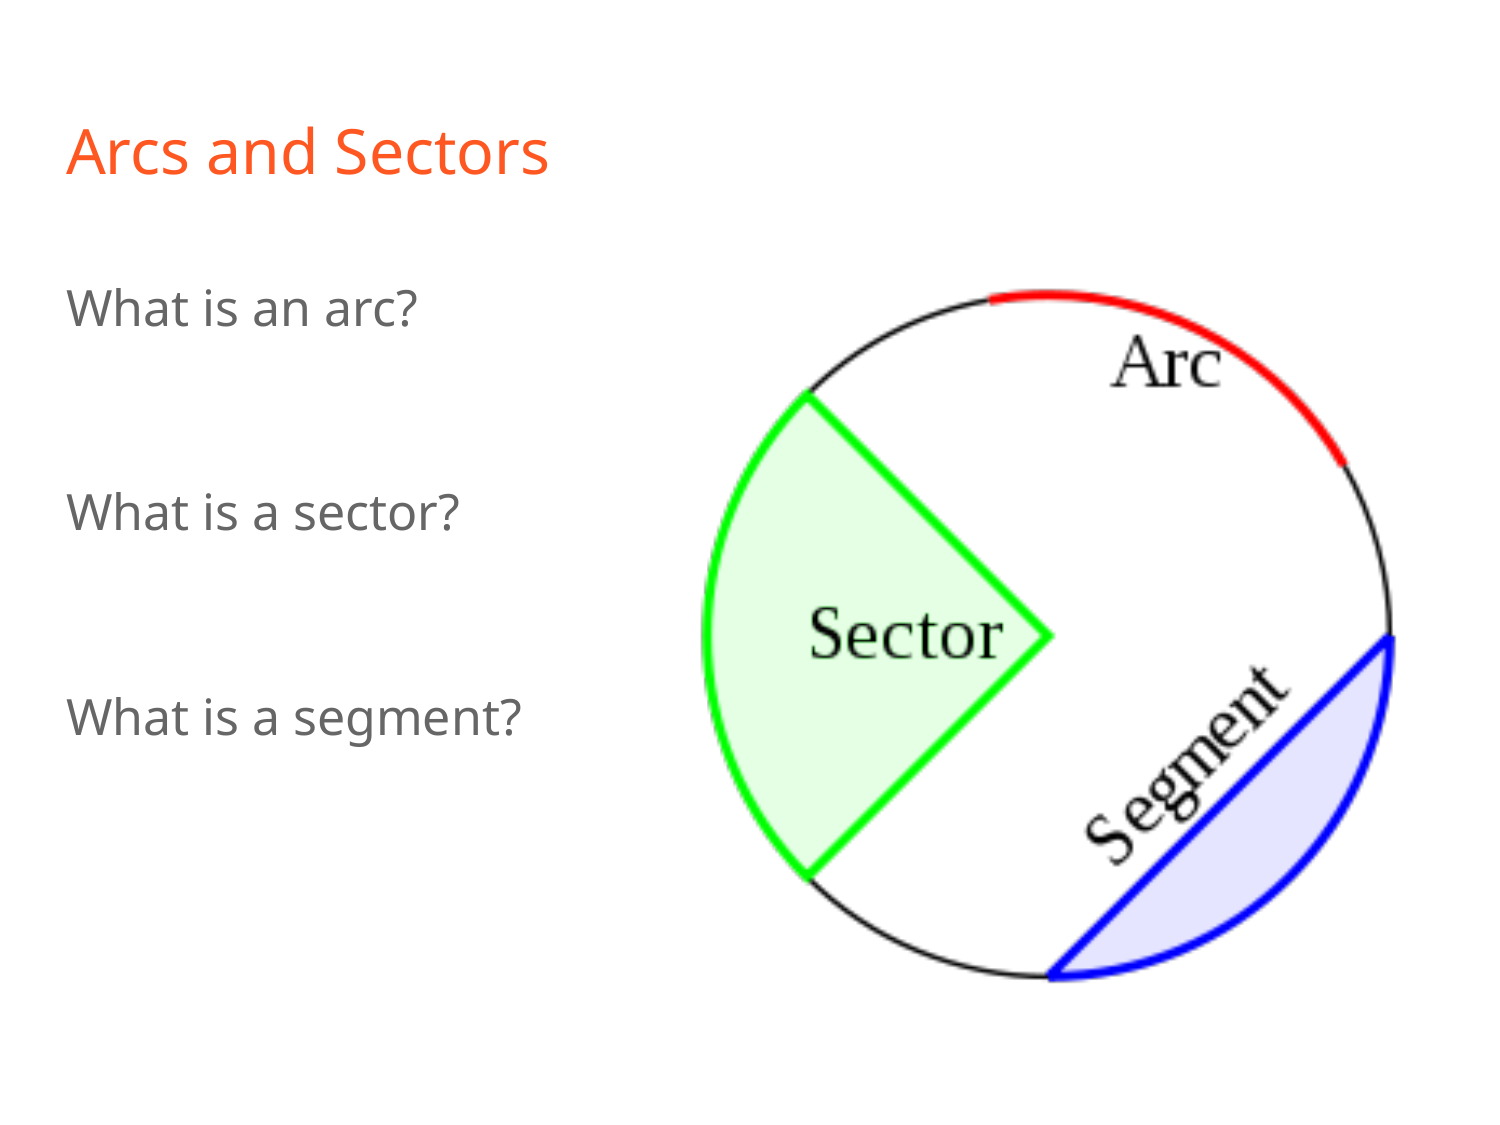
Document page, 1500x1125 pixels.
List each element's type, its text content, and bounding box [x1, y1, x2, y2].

title Arcs and Sectors [51, 97, 1449, 223]
picture [693, 280, 1406, 994]
list What is an arc? What is a sector? What is a segment? [51, 252, 1449, 1000]
